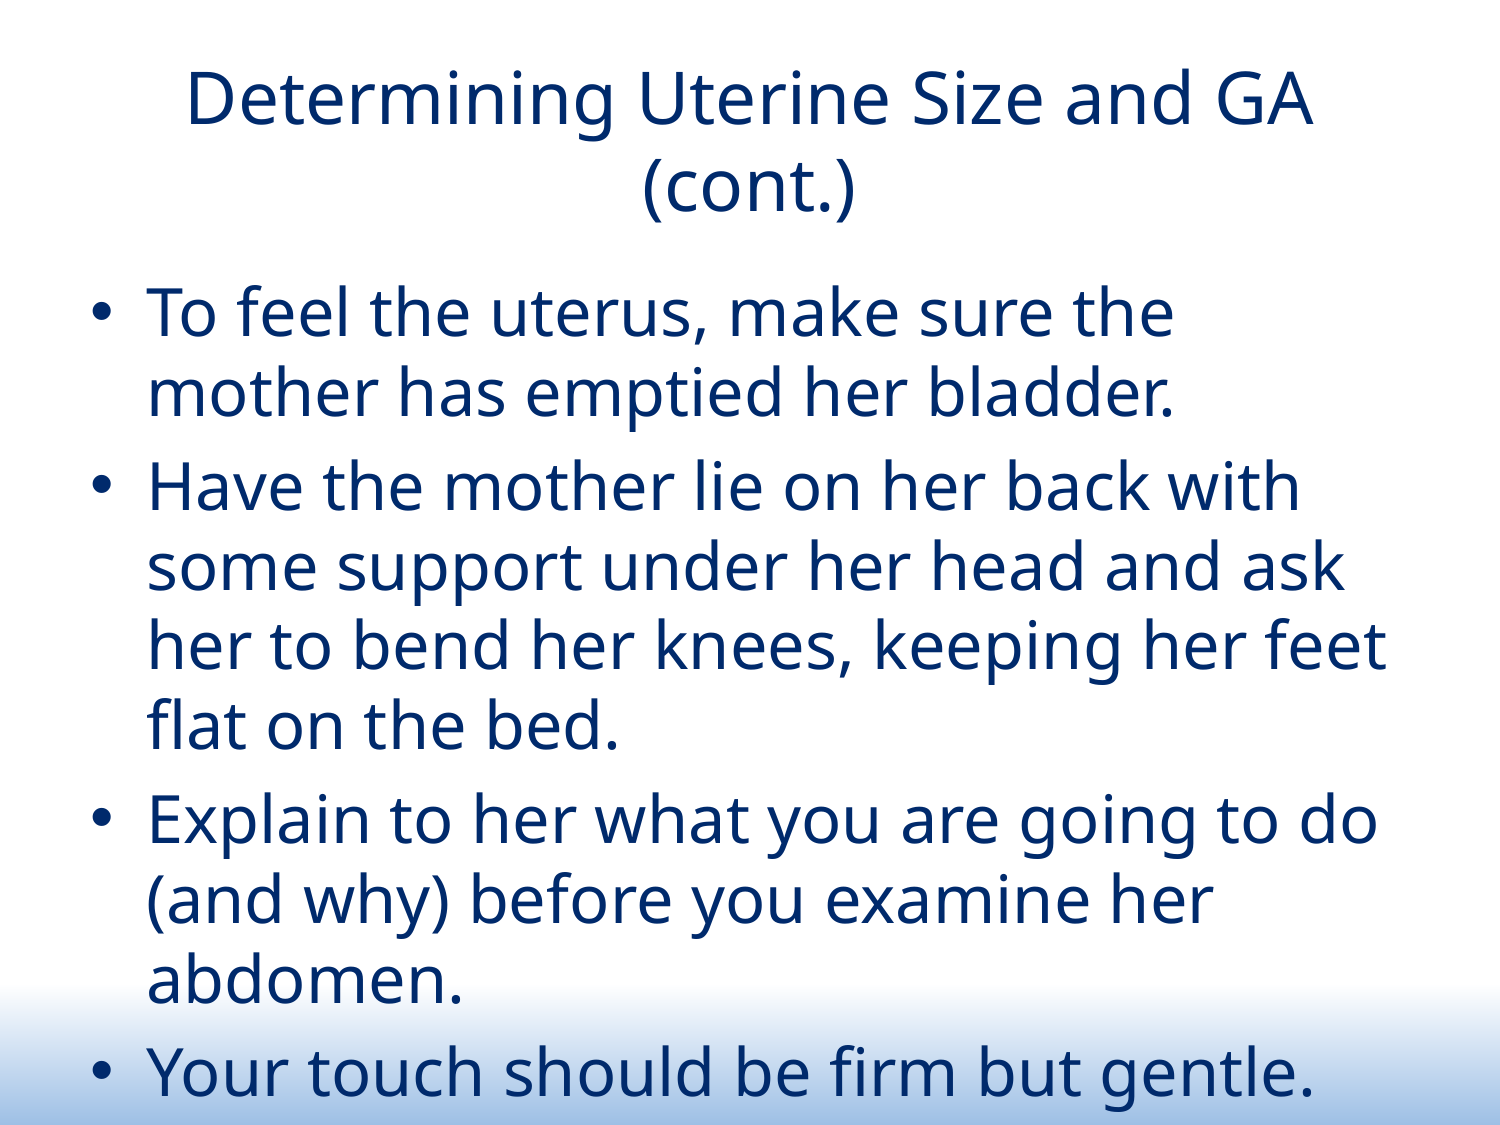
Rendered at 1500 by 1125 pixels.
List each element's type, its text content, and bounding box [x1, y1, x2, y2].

title Determining Uterine Size and GA (cont.) [75, 45, 1425, 233]
list To feel the uterus, make sure the mother has emptied her bladder. Have the mother lie on her back with some support under her head and ask her to bend her knees, keeping her feet flat on the bed. Explain to her what you are going to do (and why) before you examine her abdomen. Your touch should be firm but gentle. [75, 262, 1425, 1005]
